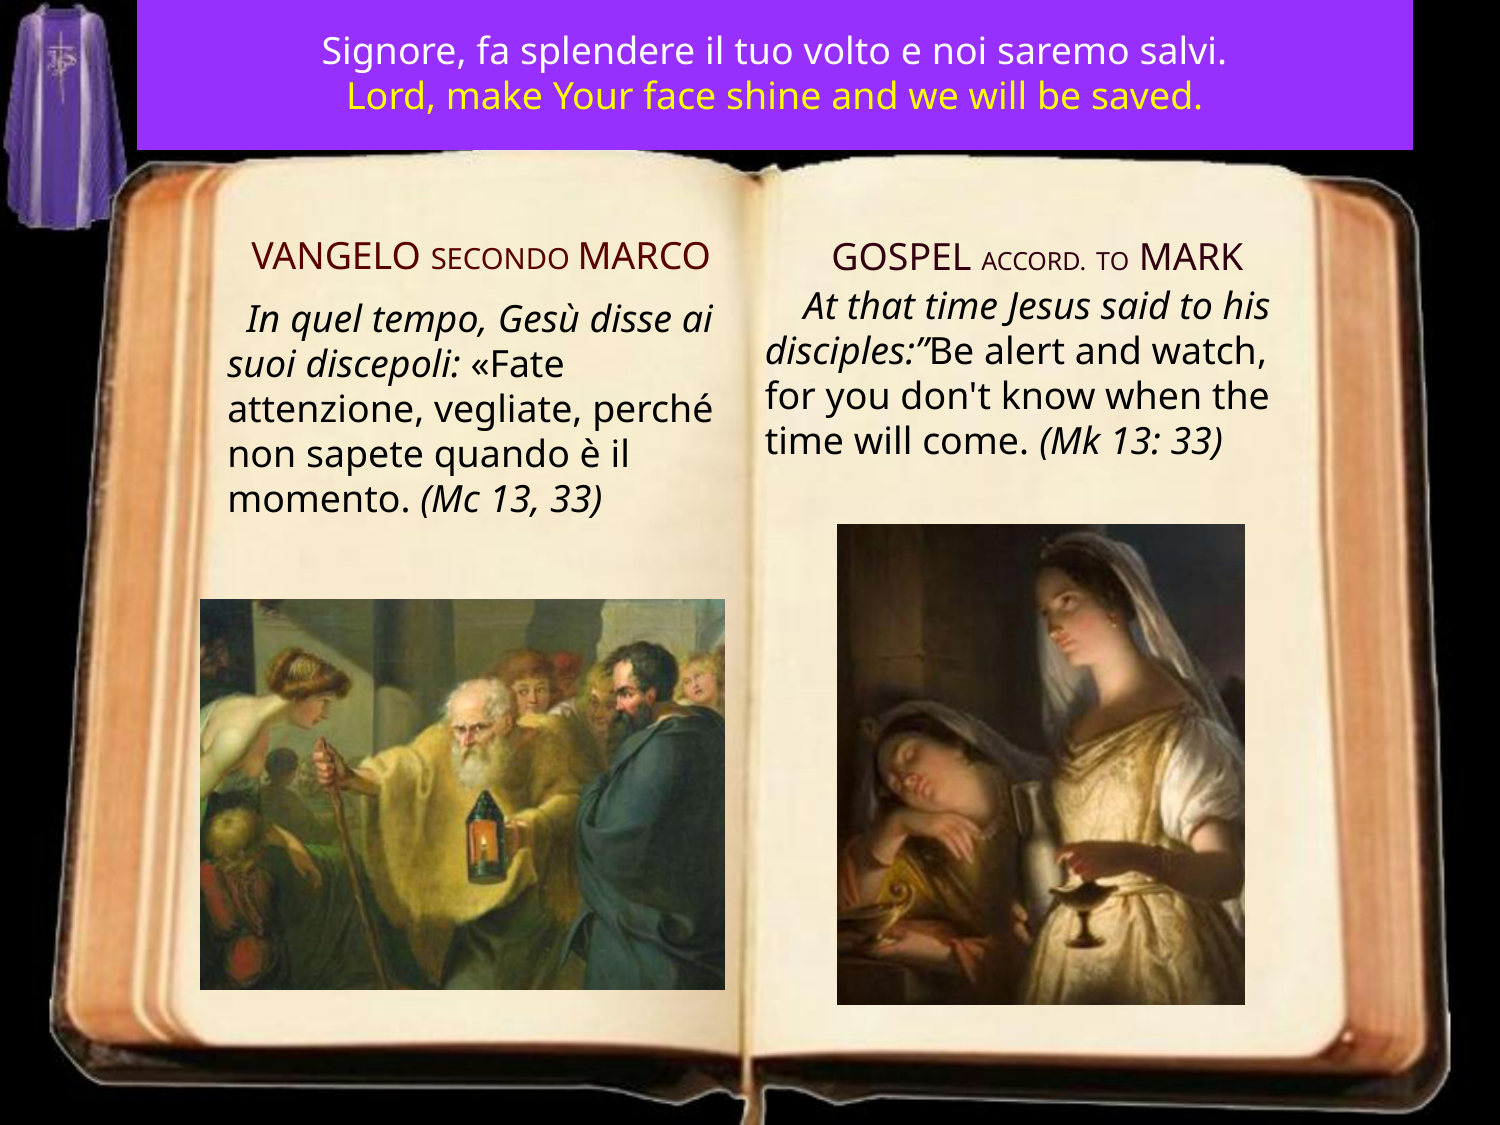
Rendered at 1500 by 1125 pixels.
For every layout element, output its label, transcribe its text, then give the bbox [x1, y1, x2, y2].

text_box In quel tempo, Gesù disse ai suoi discepoli: «Fate attenzione, vegliate, perché non sapete quando è il momento. (Mc 13, 33) [212, 287, 763, 568]
picture [0, 0, 1500, 1125]
text_box Signore, fa splendere il tuo volto e noi saremo salvi. Lord, make Your face shine and we will be saved. [137, 0, 1413, 150]
text_box At that time Jesus said to his disciples:”Be alert and watch, for you don't know when the time will come. (Mk 13: 33) [750, 274, 1325, 470]
title GOSPEL ACCORD. TO MARK [938, 230, 1363, 281]
text_box VANGELO SECONDO MARCO [24, 224, 938, 285]
